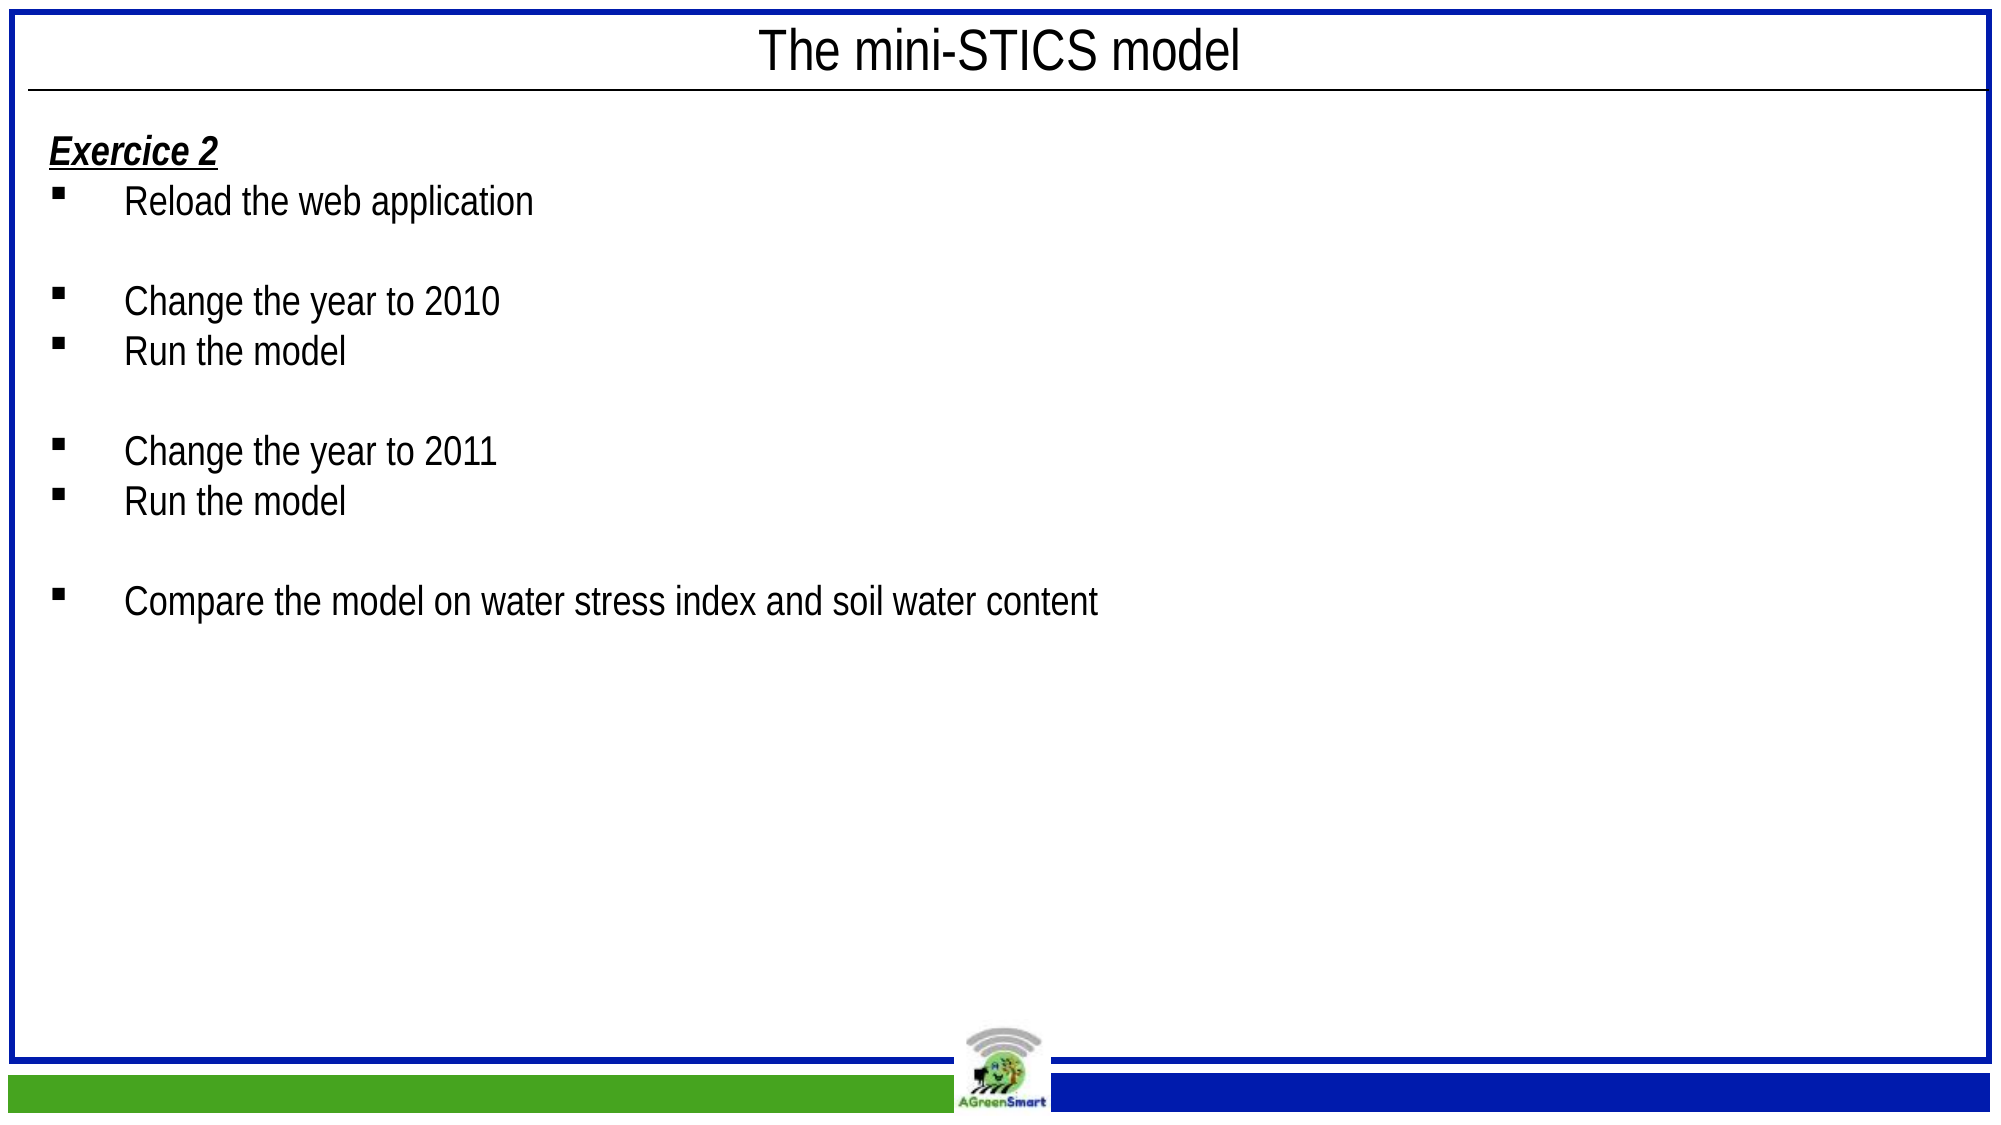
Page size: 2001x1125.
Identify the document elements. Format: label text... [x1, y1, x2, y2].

text_box Exercice 2 Reload the web application Change the year to 2010 Run the model Change the year to 2011 Run the model Compare the model on water stress index and soil water content [34, 116, 1927, 632]
text_box The mini-STICS model [0, 5, 2000, 90]
picture [954, 1019, 1051, 1116]
